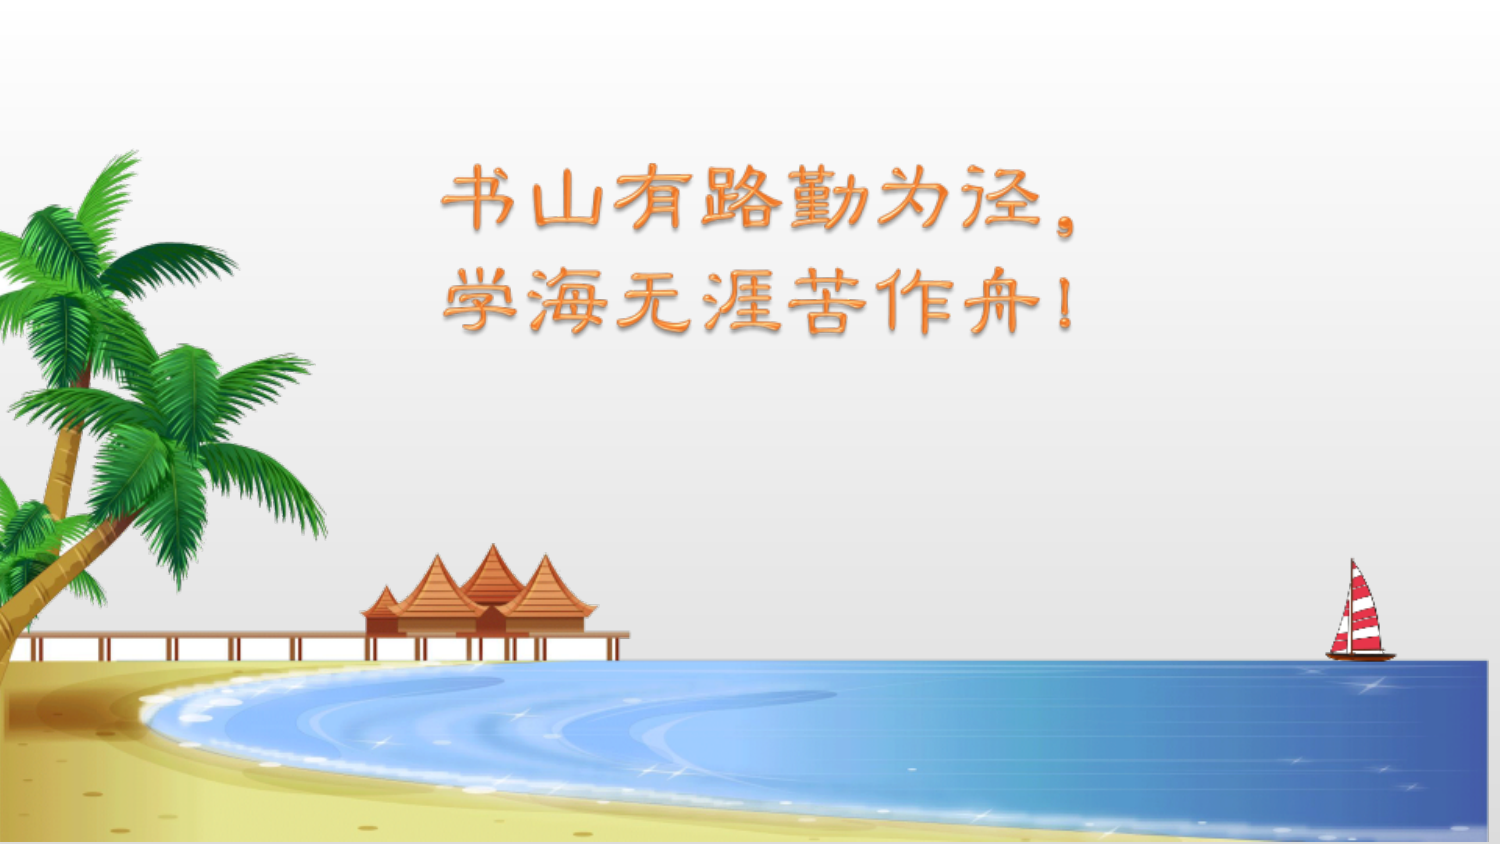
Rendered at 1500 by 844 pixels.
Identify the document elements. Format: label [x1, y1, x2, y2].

picture [0, 115, 1495, 842]
